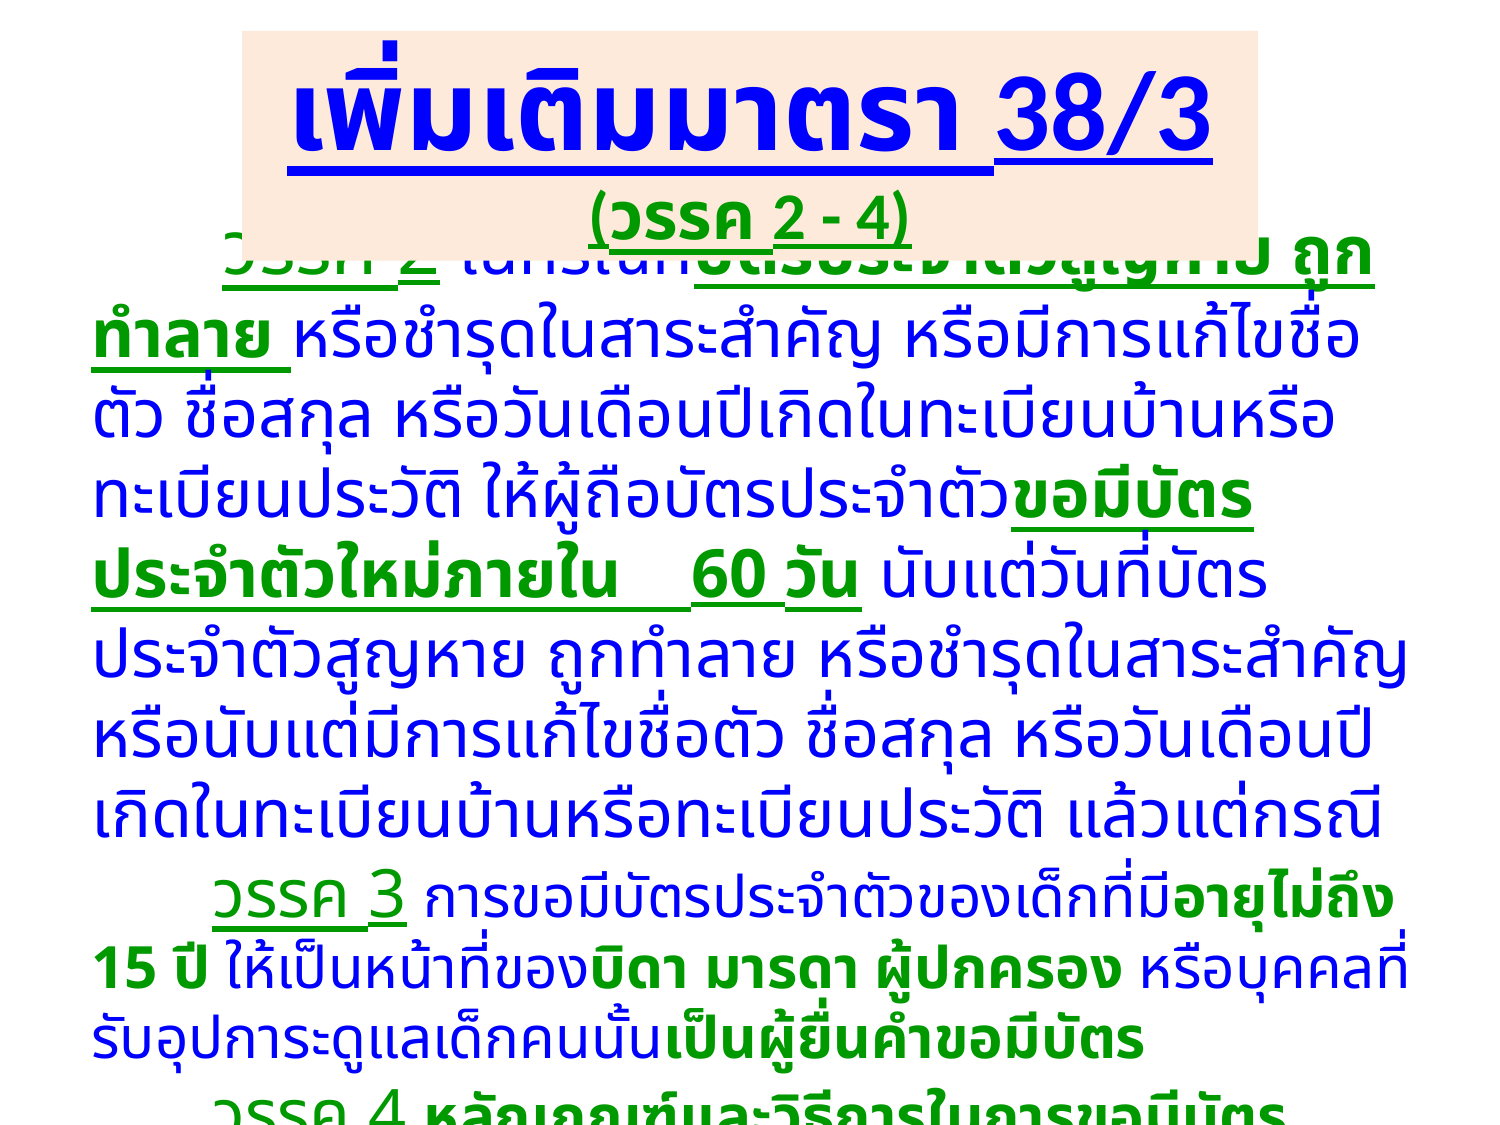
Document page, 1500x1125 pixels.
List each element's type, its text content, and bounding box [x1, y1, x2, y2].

text_box วรรค 2 ในกรณีที่บัตรประจำตัวสูญหาย ถูกทำลาย หรือชำรุดในสาระสำคัญ หรือมีการแก้ไขชื่อตัว ชื่อสกุล หรือวันเดือนปีเกิดในทะเบียนบ้านหรือทะเบียนประวัติ ให้ผู้ถือบัตรประจำตัวขอมีบัตรประจำตัวใหม่ภายใน 60 วัน นับแต่วันที่บัตรประจำตัวสูญหาย ถูกทำลาย หรือชำรุดในสาระสำคัญหรือนับแต่มีการแก้ไขชื่อตัว ชื่อสกุล หรือวันเดือนปีเกิดในทะเบียนบ้านหรือทะเบียนประวัติ แล้วแต่กรณี วรรค 3 การขอมีบัตรประจำตัวของเด็กที่มีอายุไม่ถึง 15 ปี ให้เป็นหน้าที่ของบิดา มารดา ผู้ปกครอง หรือบุคคลที่รับอุปการะดูแลเด็กคนนั้นเป็นผู้ยื่นคำขอมีบัตร วรรค 4 หลักเกณฑ์และวิธีการในการขอมีบัตรประจำตัว แบบและลักษณะของบัตรประจำตัวและรายการในบัตรประจำตัว ให้เป็นไปตามระเบียบที่ผู้อำนวยการทะเบียนกลางกำหนด” [76, 183, 1436, 1125]
text_box เพิ่มเติมมาตรา 38/3 (วรรค 2 - 4) [242, 30, 1258, 261]
